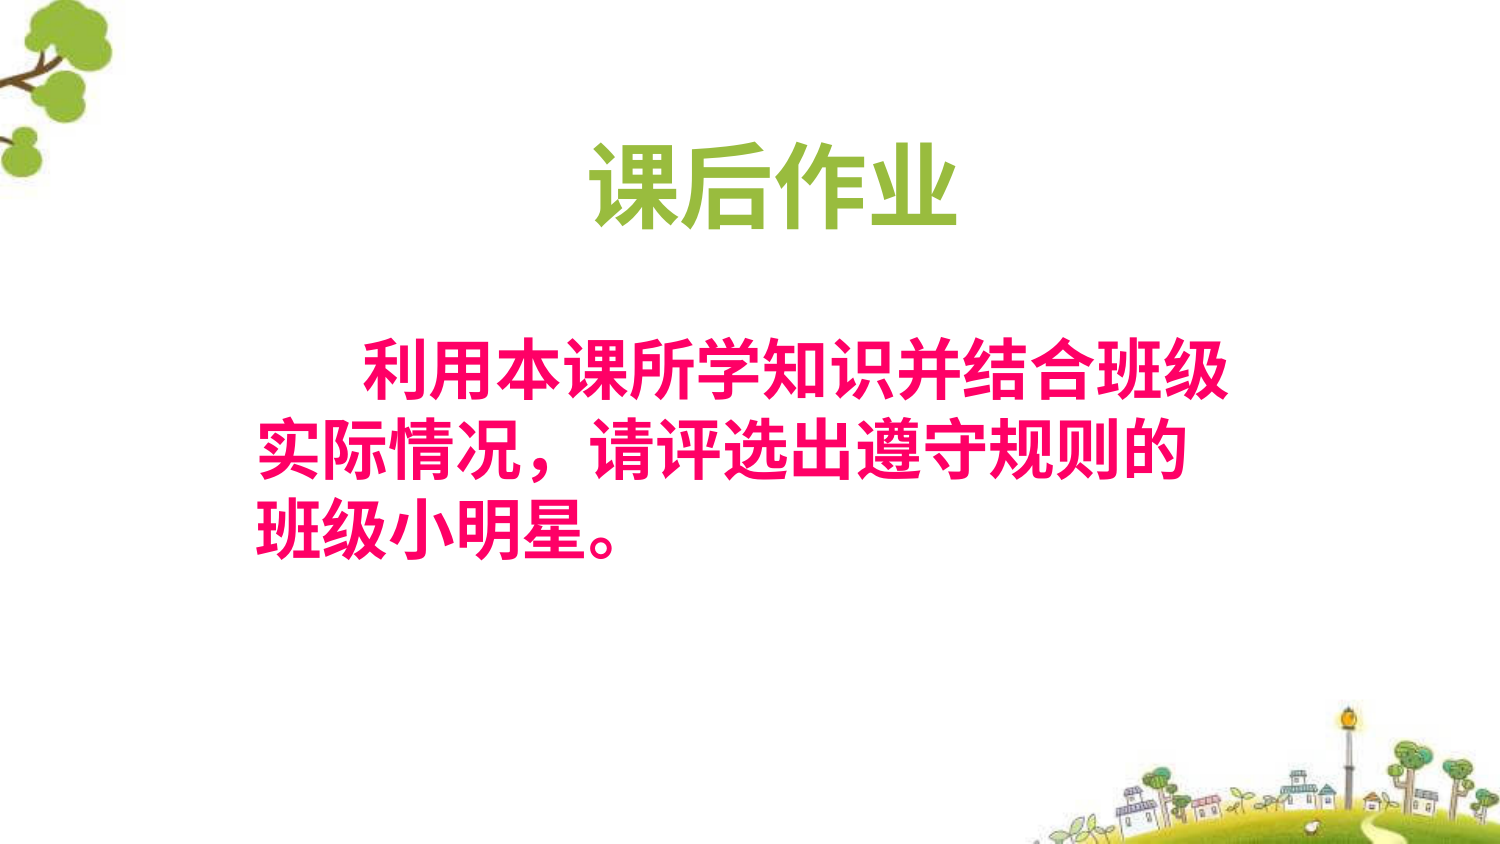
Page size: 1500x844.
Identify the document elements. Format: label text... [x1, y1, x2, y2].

text_box 课后作业 [502, 127, 1045, 241]
picture [0, 0, 1500, 844]
text_box 利用本课所学知识并结合班级实际情况，请评选出遵守规则的班级小明星。 [243, 322, 1257, 662]
